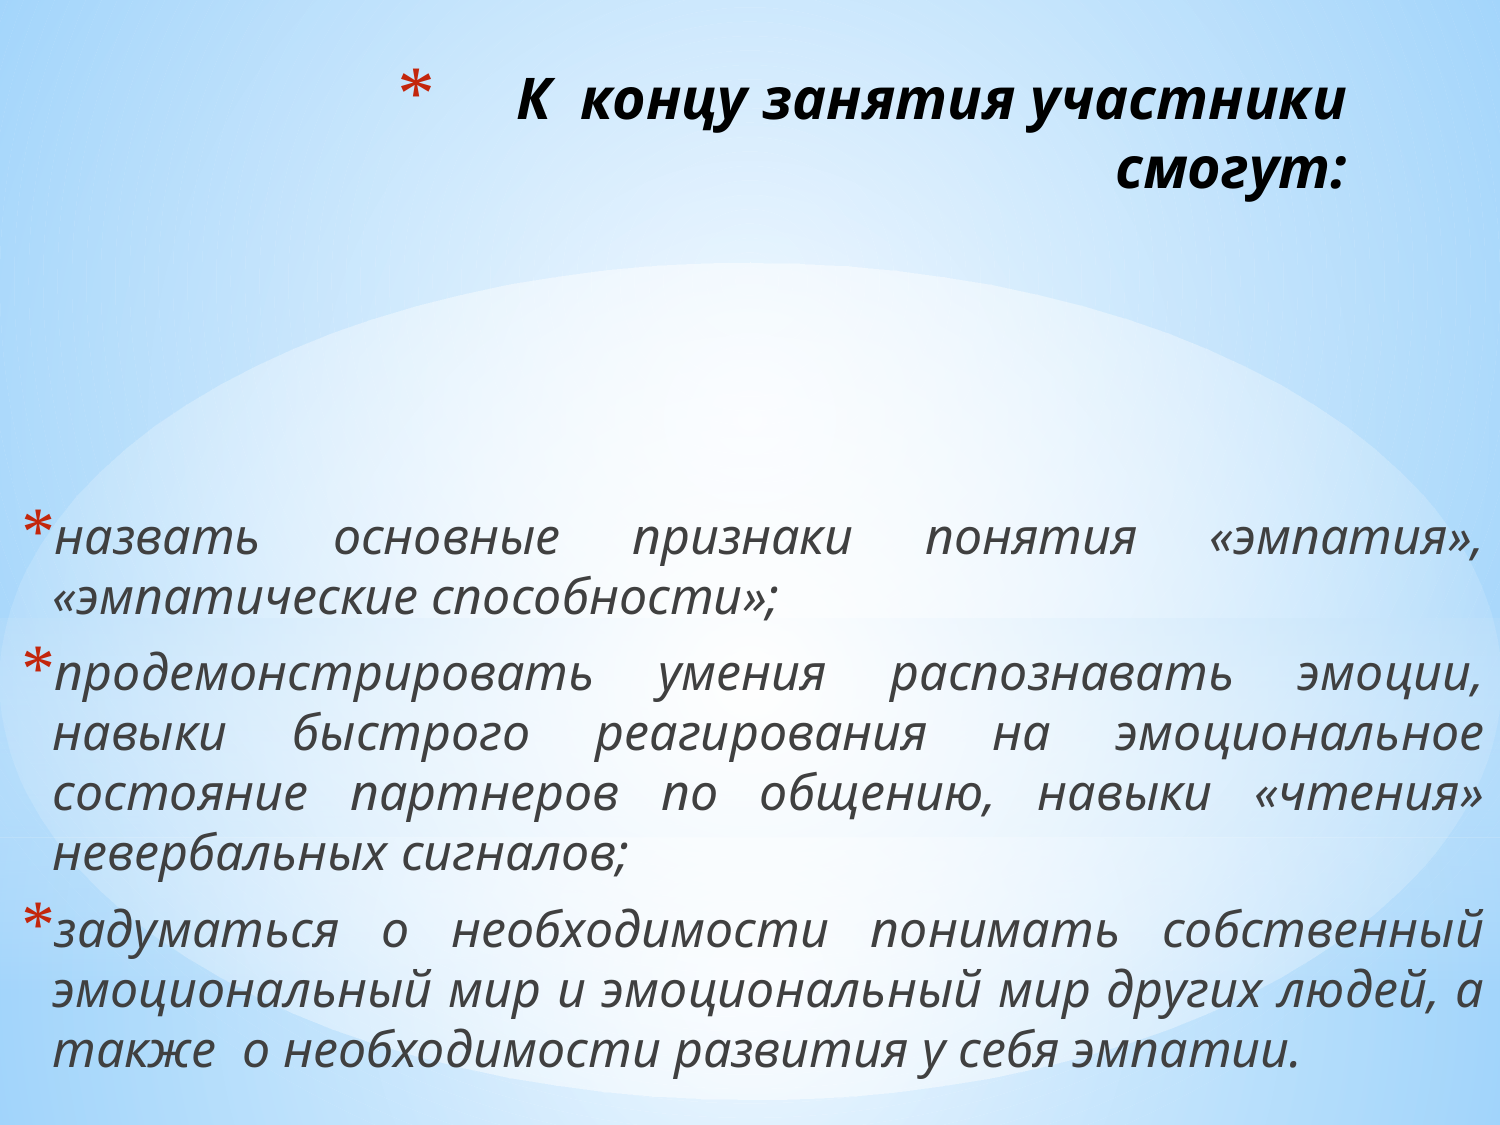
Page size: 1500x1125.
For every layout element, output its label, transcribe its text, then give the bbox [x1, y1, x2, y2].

title К концу занятия участники смогут: [294, 54, 1363, 209]
list назвать основные признаки понятия «эмпатия», «эмпатические способности»; продемонстрировать умения распознавать эмоции, навыки быстрого реагирования на эмоциональное состояние партнеров по общению, навыки «чтения» невербальных сигналов; задуматься о необходимости понимать собственный эмоциональный мир и эмоциональный мир других людей, а также о необходимости развития у себя эмпатии. [0, 420, 1500, 788]
